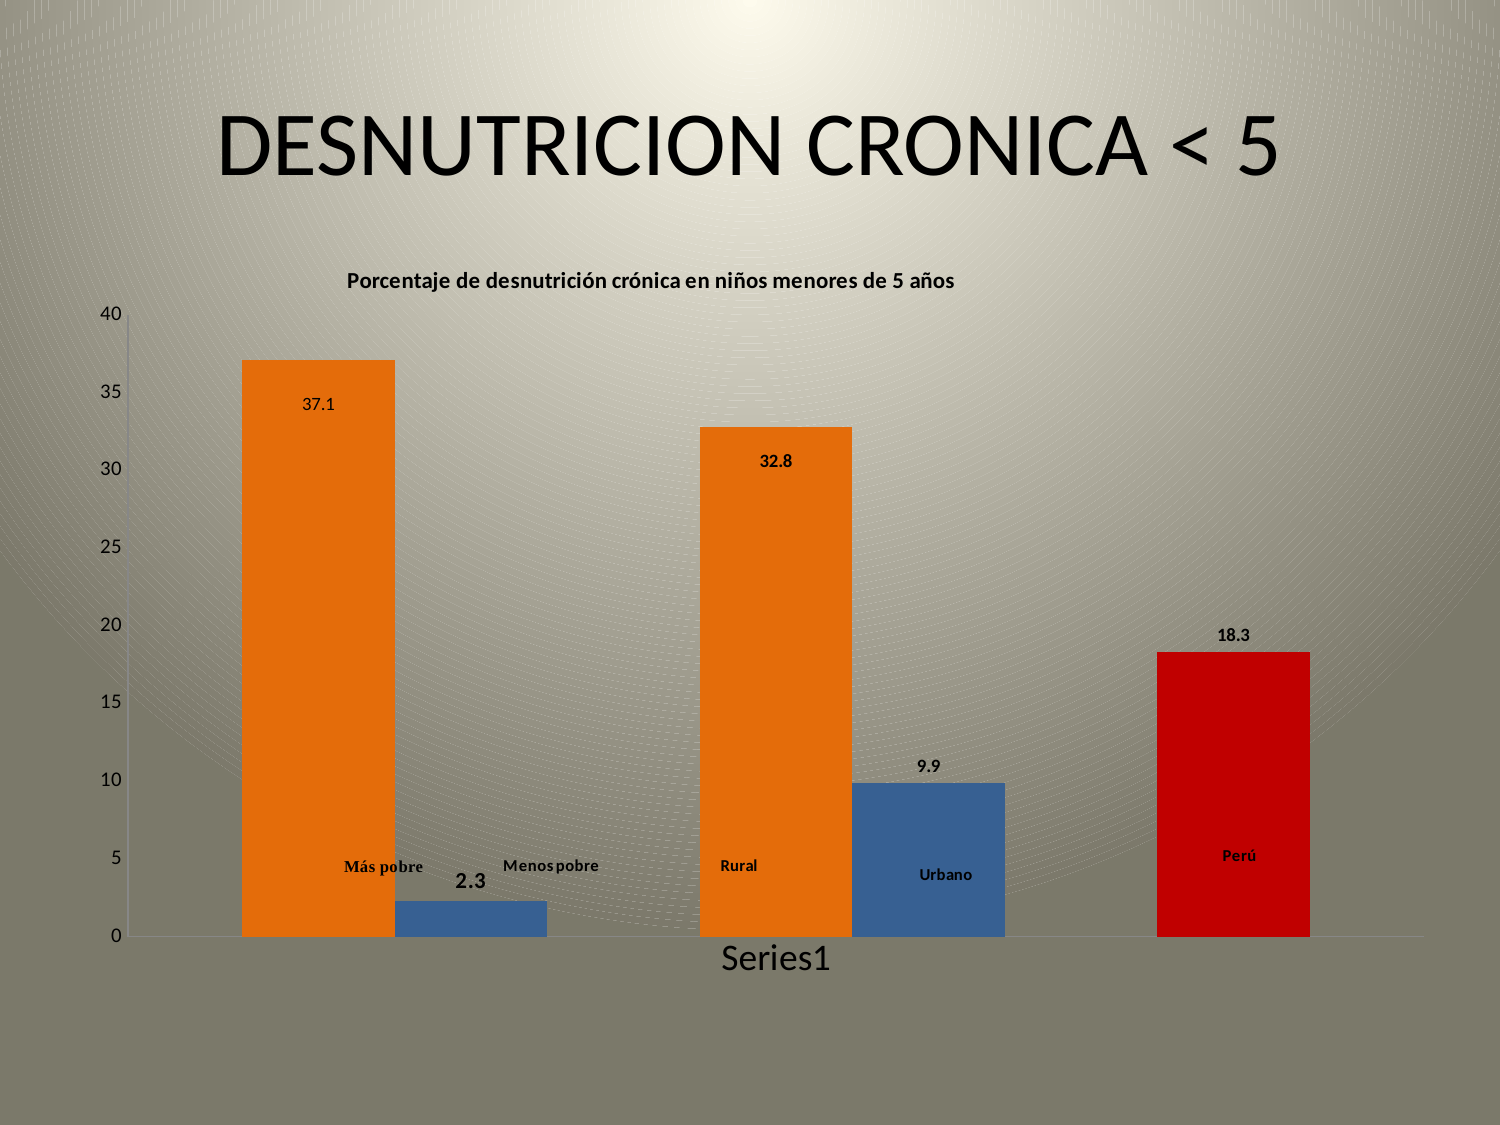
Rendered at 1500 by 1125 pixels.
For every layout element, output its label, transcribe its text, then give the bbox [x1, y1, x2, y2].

chart [74, 262, 1426, 1006]
title DESNUTRICION CRONICA < 5 [75, 45, 1425, 233]
